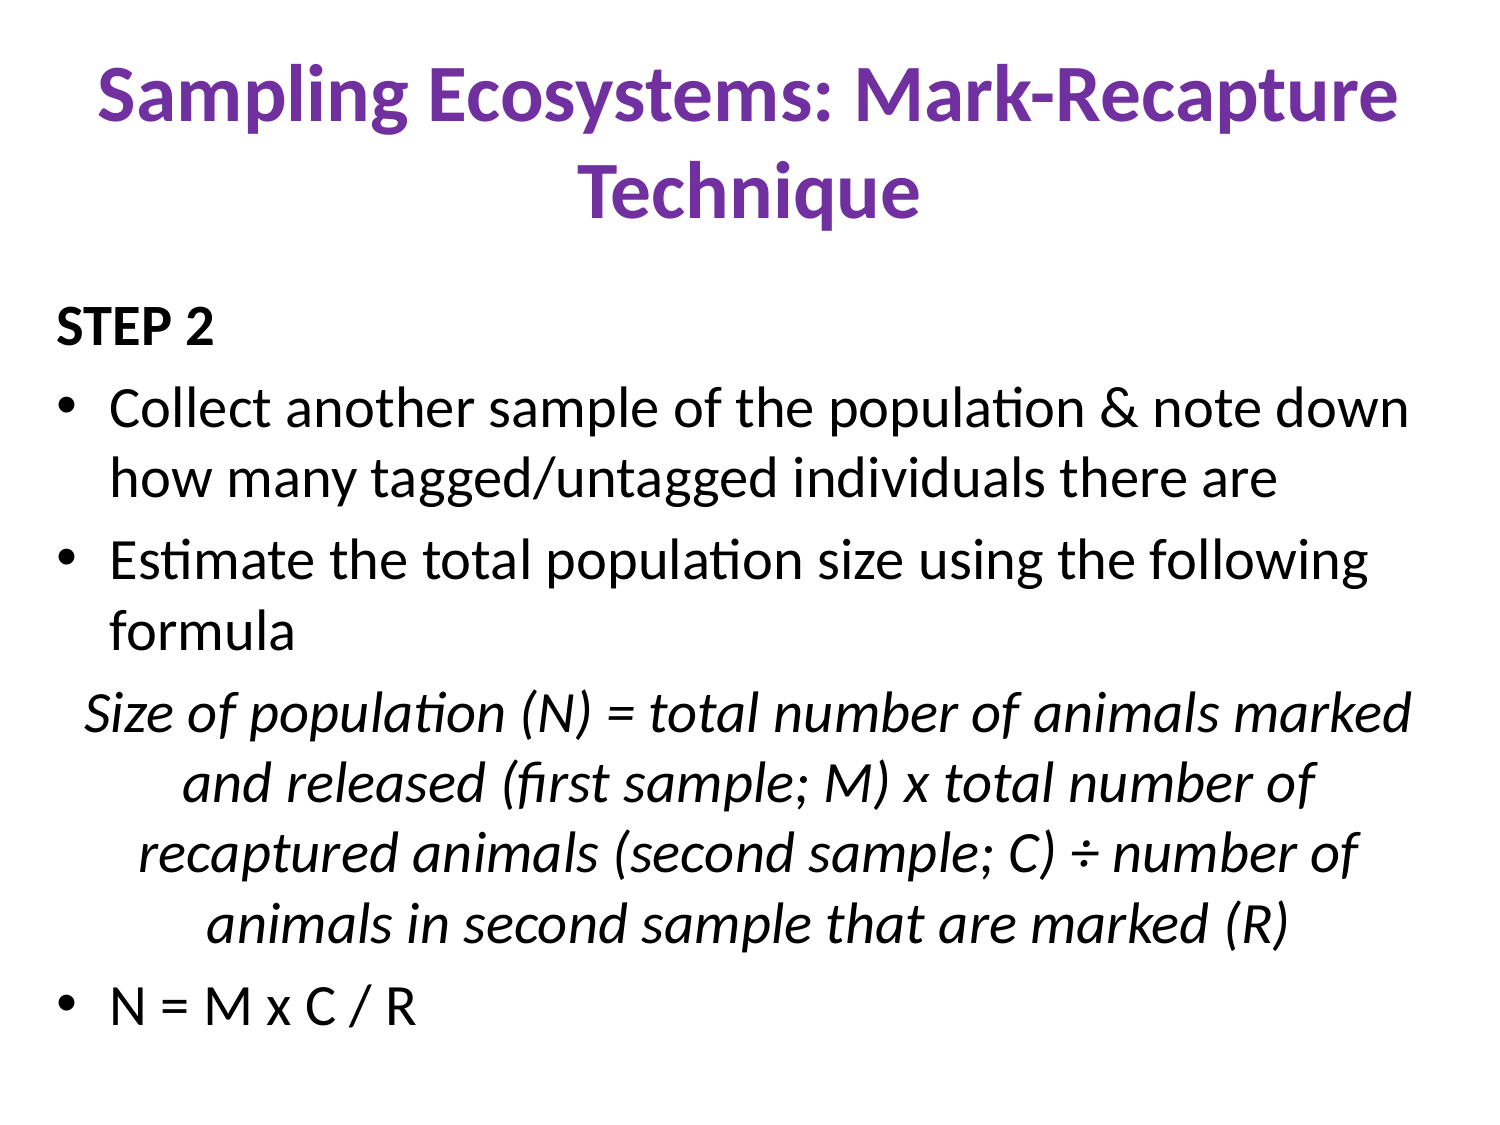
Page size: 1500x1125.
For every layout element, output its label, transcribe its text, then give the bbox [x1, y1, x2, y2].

list STEP 2 Collect another sample of the population & note down how many tagged/untagged individuals there are Estimate the total population size using the following formula Size of population (N) = total number of animals marked and released (first sample; M) x total number of recaptured animals (second sample; C) ÷ number of animals in second sample that are marked (R) N = M x C / R [41, 278, 1459, 1059]
title Sampling Ecosystems: Mark-Recapture Technique [75, 30, 1425, 244]
